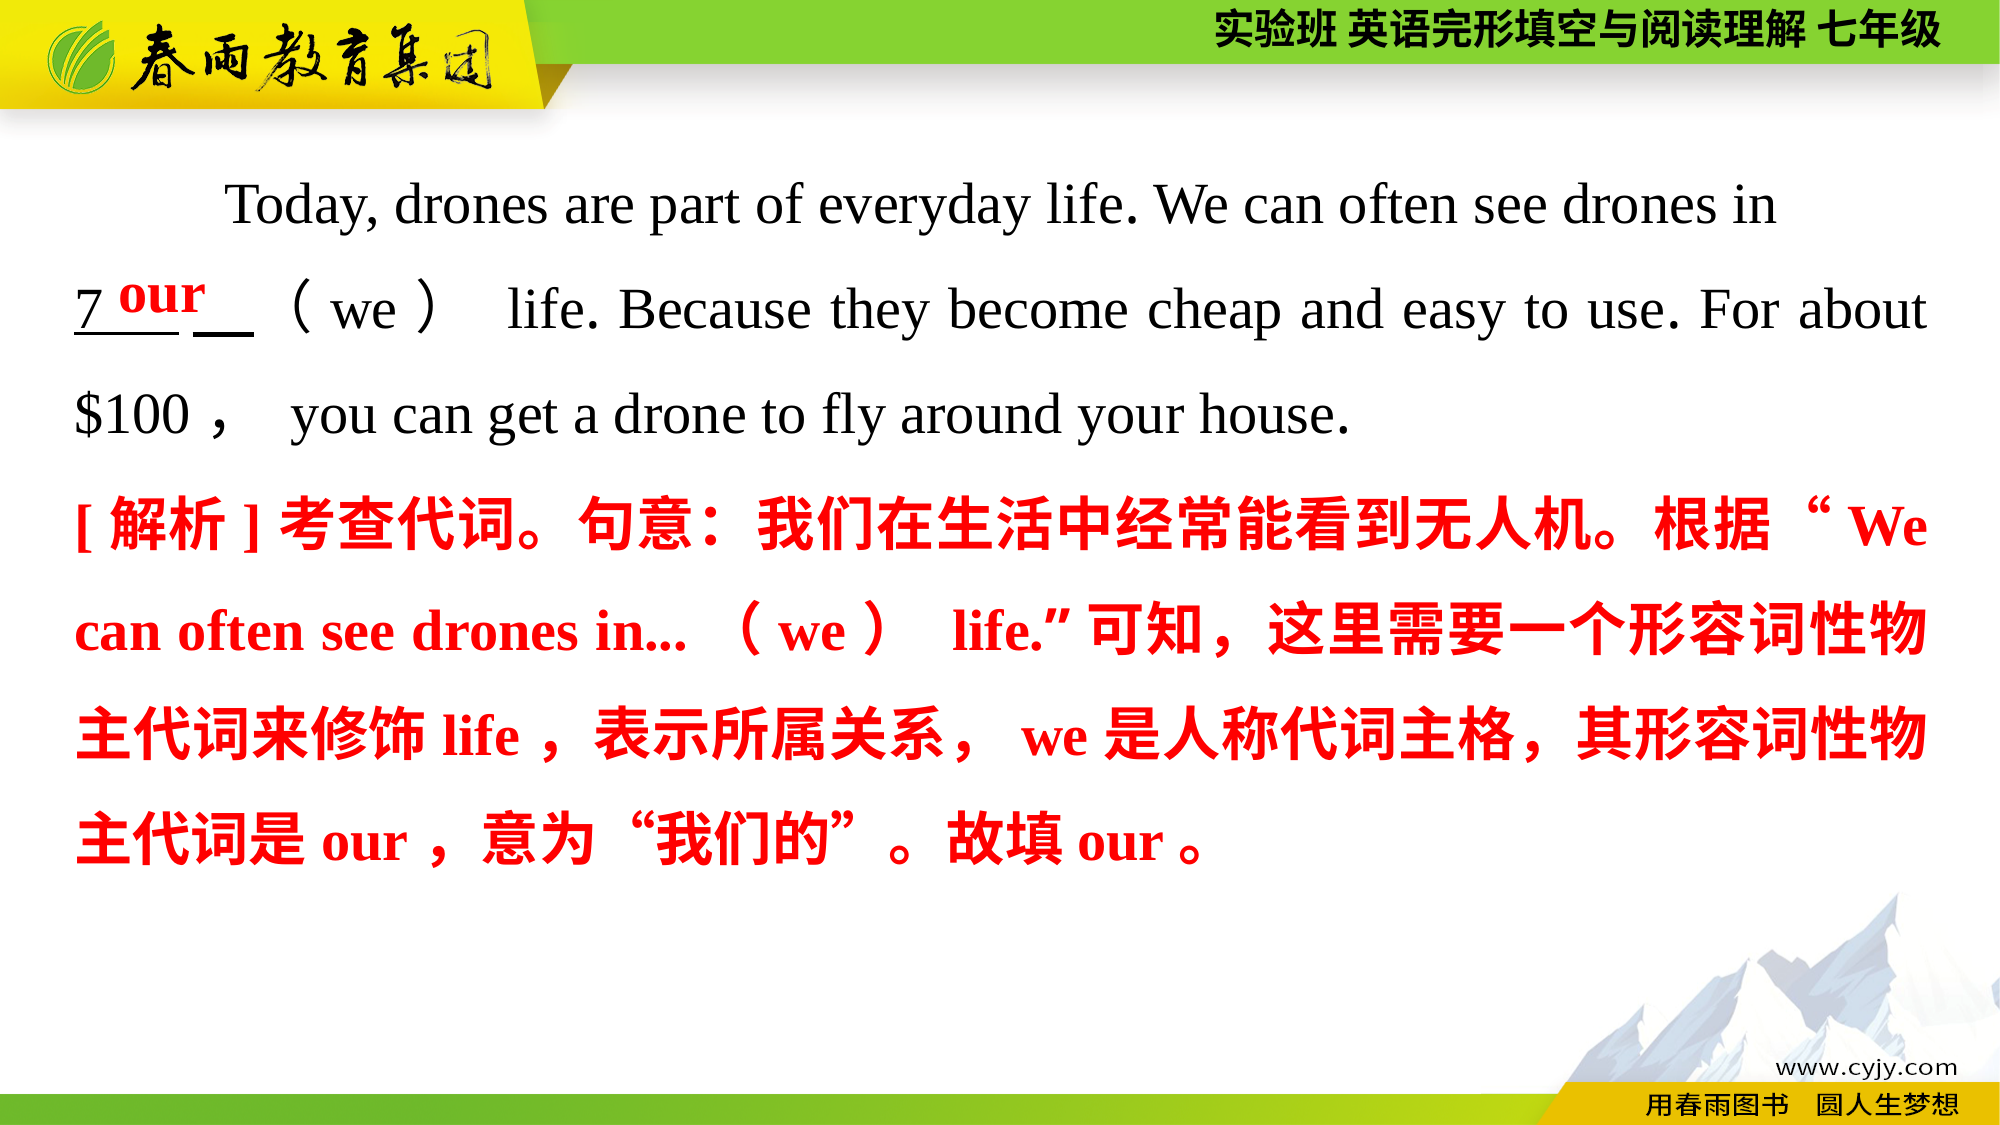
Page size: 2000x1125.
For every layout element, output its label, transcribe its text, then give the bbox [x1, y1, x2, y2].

text_box our [103, 246, 222, 332]
picture [0, 0, 2000, 1125]
text_box [解析]考查代词。句意：我们在生活中经常能看到无人机。根据“We can often see drones in...（we） life.”可知，这里需要一个形容词性物主代词来修饰life，表示所属关系，we是人称代词主格，其形容词性物主代词是our，意为“我们的”。故填our。 [59, 444, 1944, 880]
list Today, drones are part of everyday life. We can often see drones in 7 （we） life. Because they become cheap and easy to use. For about $100， you can get a drone to fly around your house. [59, 122, 1944, 443]
